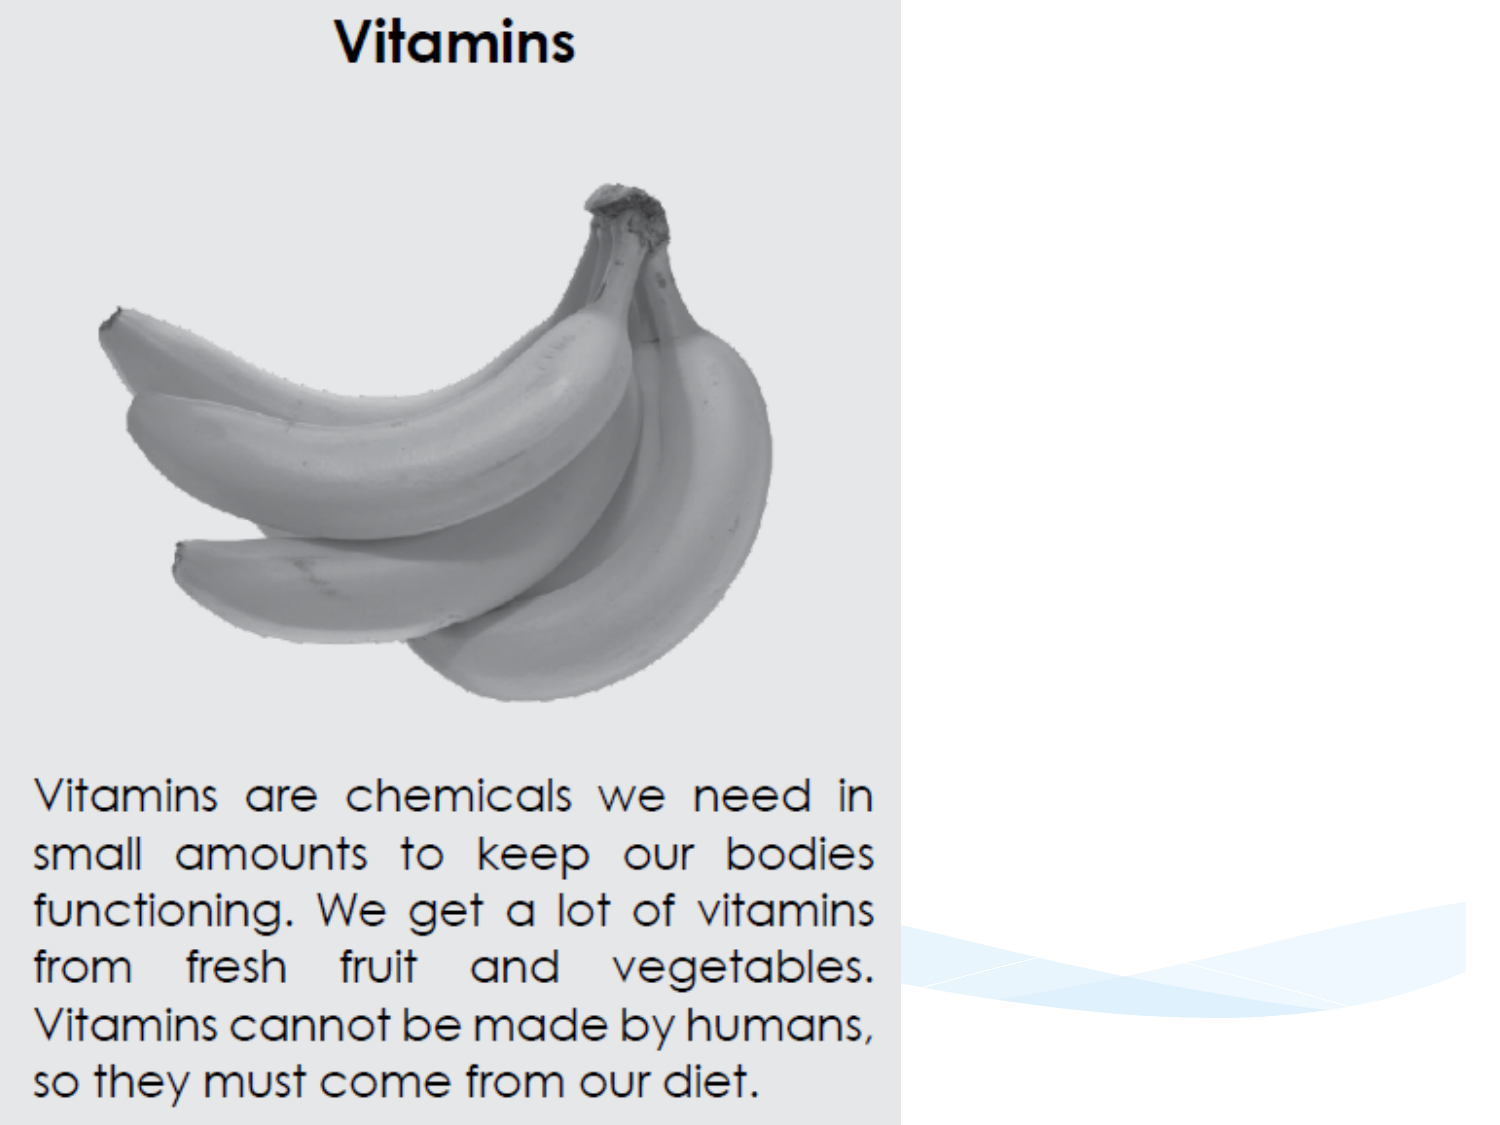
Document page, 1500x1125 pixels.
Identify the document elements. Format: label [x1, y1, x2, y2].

picture [0, 0, 901, 1125]
